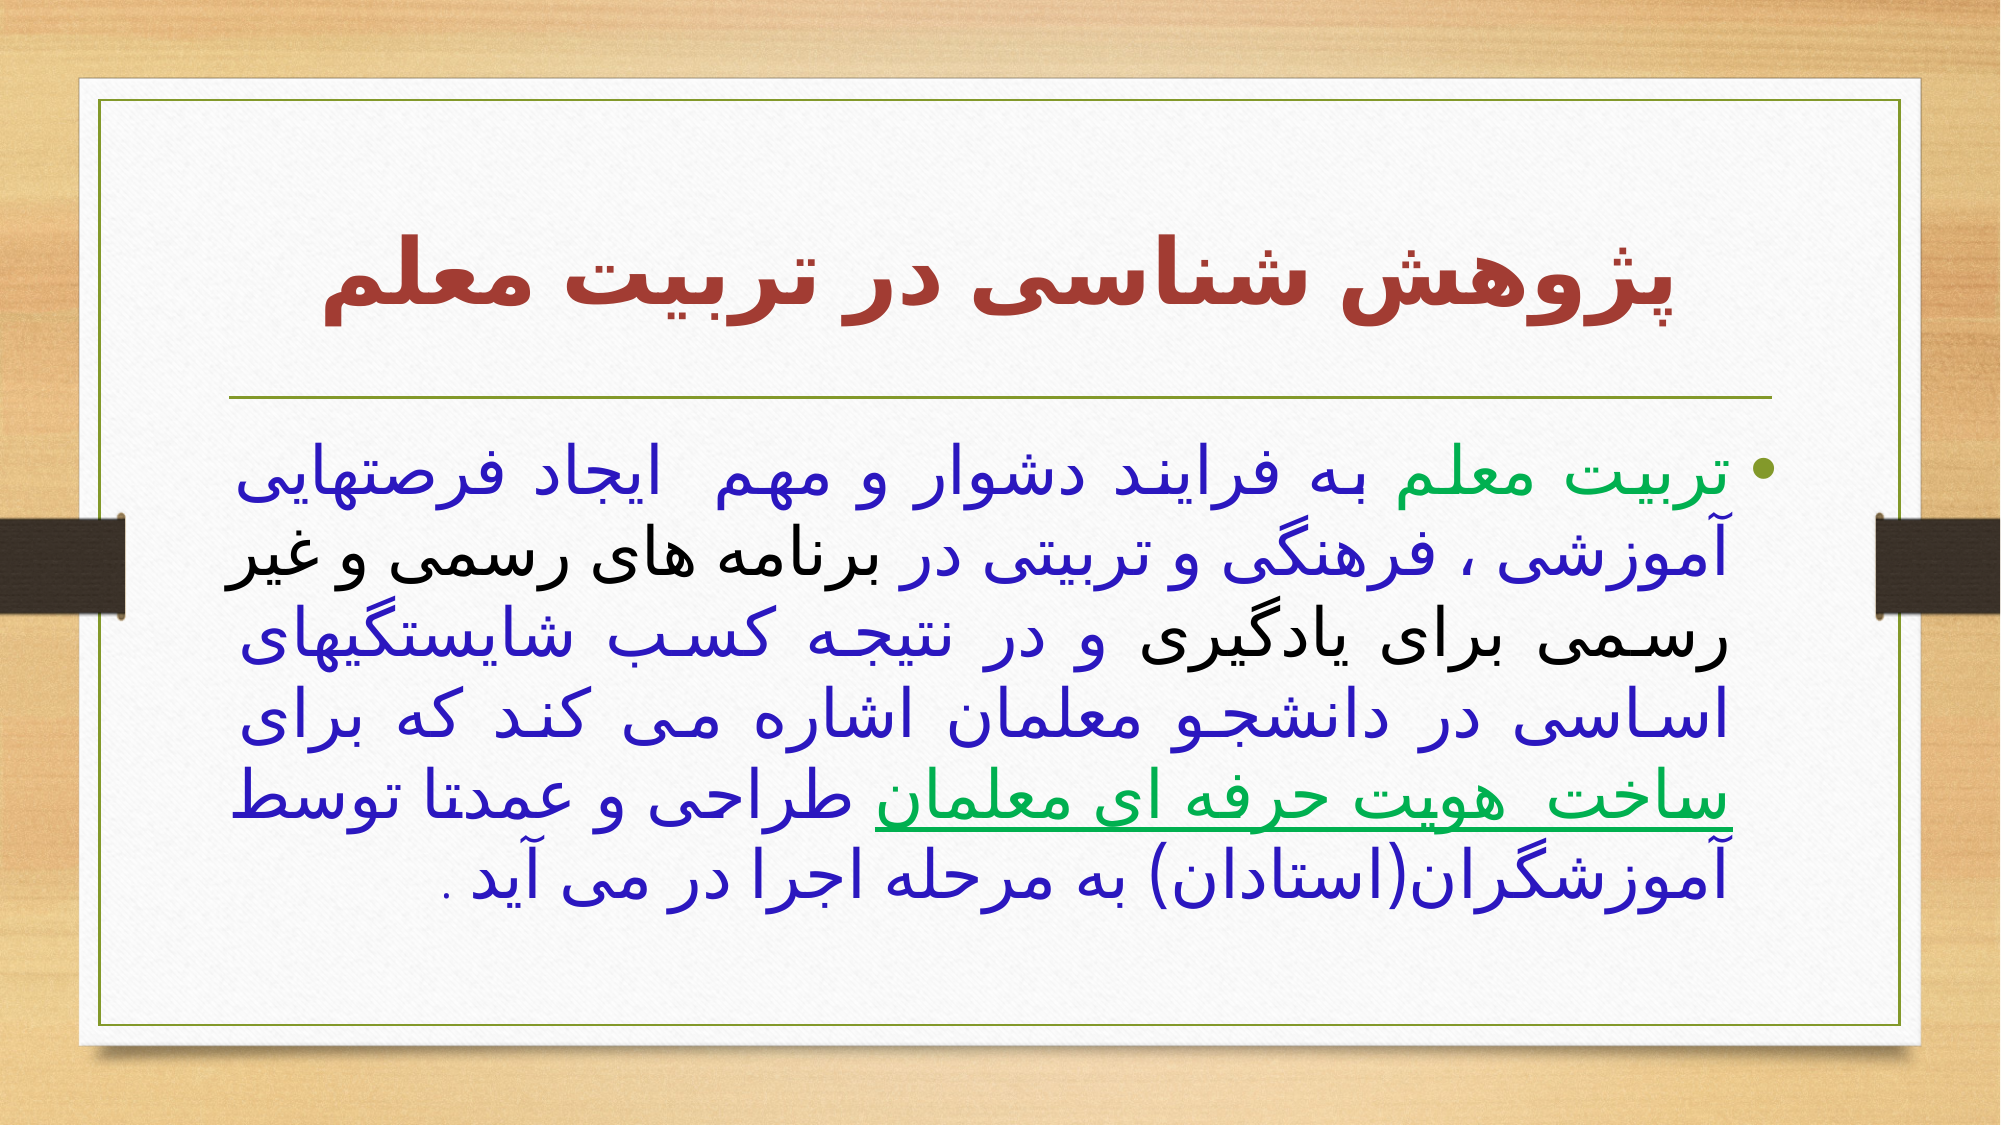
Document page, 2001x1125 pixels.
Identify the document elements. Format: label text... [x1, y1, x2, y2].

picture [0, 0, 2001, 1125]
title پژوهش شناسی در تربیت معلم [212, 161, 1788, 375]
list تربیت معلم به فرایند دشوار و مهم ایجاد فرصتهایی آموزشی ، فرهنگی و تربیتی در برنامه های رسمی و غیر رسمی برای یادگیری و در نتیجه کسب شایستگیهای اساسی در دانشجو معلمان اشاره می کند که برای ساخت هویت حرفه ای معلمان طراحی و عمدتا توسط آموزشگران(استادان) به مرحله اجرا در می آید . [212, 419, 1788, 964]
